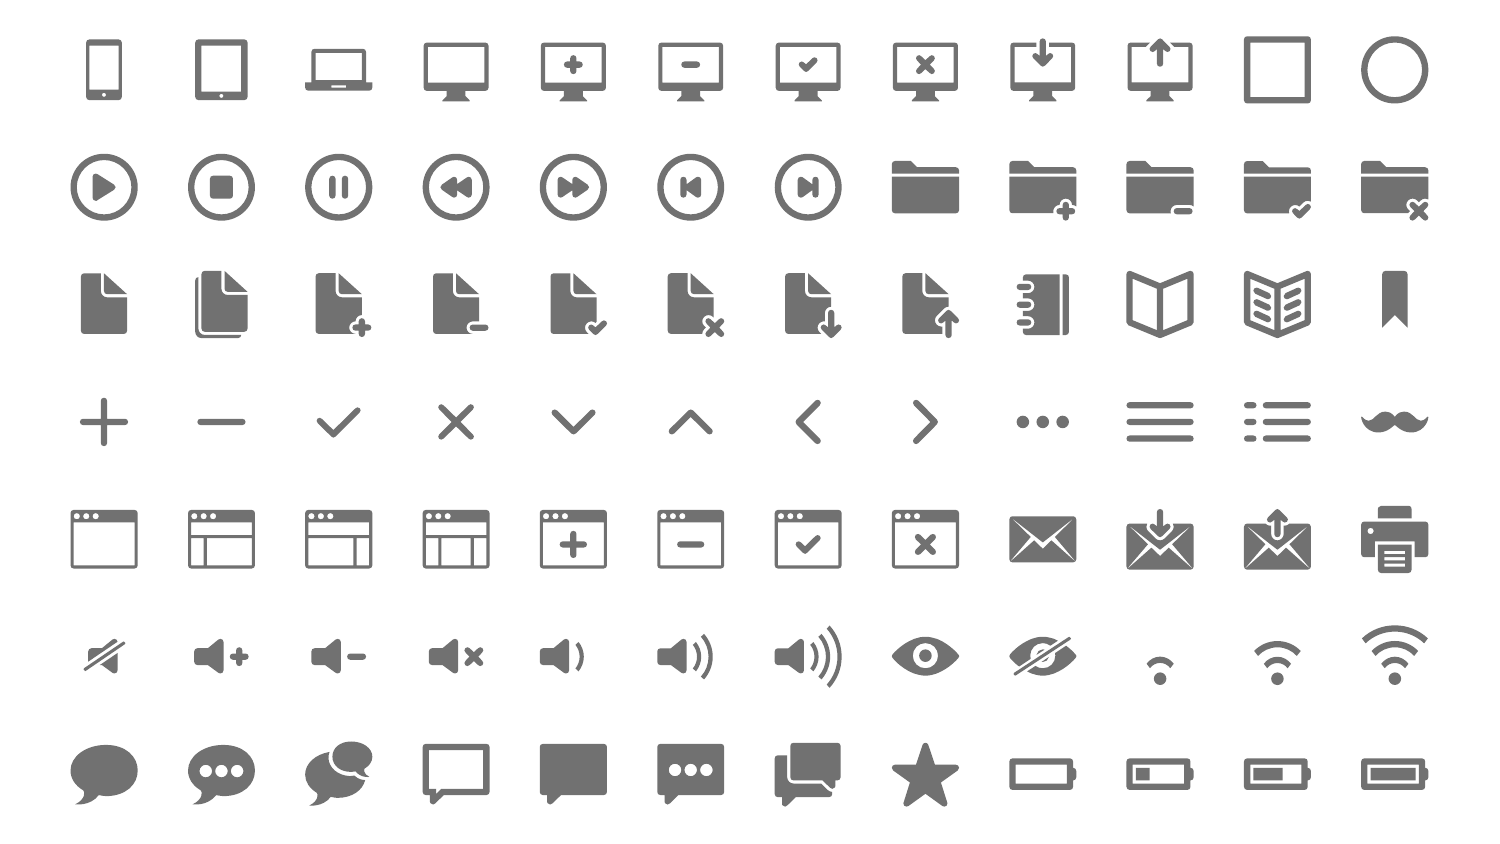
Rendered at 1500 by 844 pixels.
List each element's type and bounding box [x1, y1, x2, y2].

text_box [70, 153, 138, 221]
text_box [422, 153, 490, 221]
text_box [1243, 176, 1311, 214]
text_box [657, 743, 725, 805]
text_box [422, 509, 490, 569]
text_box [1127, 42, 1193, 102]
text_box [1009, 176, 1077, 214]
text_box [1377, 544, 1412, 574]
text_box [1361, 36, 1429, 104]
text_box [539, 153, 607, 221]
text_box [912, 399, 938, 445]
text_box [1371, 640, 1419, 656]
text_box [316, 407, 361, 438]
text_box [775, 42, 841, 102]
text_box [539, 509, 607, 569]
text_box [774, 153, 842, 221]
text_box [1126, 176, 1194, 214]
text_box [1062, 274, 1069, 336]
text_box [1243, 758, 1311, 790]
text_box [428, 638, 459, 674]
text_box [820, 309, 842, 339]
text_box [195, 277, 242, 339]
text_box [1009, 758, 1077, 790]
text_box [1361, 160, 1429, 174]
text_box [1126, 160, 1194, 174]
text_box [1243, 523, 1311, 570]
text_box [1243, 435, 1257, 442]
text_box [551, 409, 596, 435]
text_box [1361, 758, 1429, 790]
text_box [305, 509, 373, 569]
text_box [1153, 672, 1167, 685]
text_box [891, 742, 960, 807]
text_box [540, 42, 606, 102]
text_box [539, 743, 607, 805]
text_box [83, 641, 126, 672]
text_box [826, 625, 842, 688]
text_box [195, 39, 248, 101]
text_box [705, 318, 725, 338]
text_box [99, 652, 118, 674]
text_box [1009, 516, 1077, 563]
text_box [79, 397, 129, 447]
text_box [1016, 283, 1032, 291]
text_box [785, 273, 832, 334]
text_box [891, 636, 960, 676]
text_box [469, 324, 489, 331]
text_box [657, 153, 725, 221]
text_box [332, 741, 373, 778]
text_box [433, 273, 480, 334]
text_box [810, 642, 819, 672]
text_box [188, 153, 255, 221]
text_box [774, 755, 833, 807]
text_box [1032, 38, 1054, 67]
text_box [1243, 418, 1257, 426]
text_box [1361, 625, 1428, 644]
text_box [1016, 319, 1032, 326]
text_box [315, 273, 362, 334]
text_box [550, 273, 597, 334]
text_box [305, 751, 366, 806]
text_box [575, 641, 584, 672]
text_box [891, 176, 960, 214]
text_box [790, 742, 841, 789]
text_box [1271, 672, 1284, 686]
text_box [818, 633, 831, 680]
text_box [305, 153, 373, 221]
text_box [692, 641, 702, 672]
text_box [1016, 415, 1030, 429]
text_box [1243, 161, 1311, 174]
text_box [70, 509, 138, 569]
text_box [1149, 38, 1171, 67]
text_box [1126, 758, 1194, 790]
text_box [588, 320, 608, 336]
text_box [422, 743, 490, 805]
text_box [1266, 508, 1288, 538]
text_box [194, 638, 224, 674]
text_box [1022, 274, 1060, 336]
text_box [197, 418, 246, 426]
text_box [1377, 505, 1412, 519]
text_box [657, 509, 725, 569]
text_box [1243, 270, 1311, 339]
text_box [1262, 418, 1311, 426]
text_box [423, 42, 489, 102]
text_box [1056, 415, 1069, 429]
text_box [188, 509, 255, 569]
text_box [891, 160, 960, 174]
text_box [667, 273, 714, 334]
text_box [539, 638, 570, 674]
text_box [188, 744, 255, 805]
text_box [311, 638, 341, 674]
text_box [892, 42, 958, 102]
text_box [902, 273, 949, 334]
text_box [1126, 523, 1194, 570]
text_box [1409, 201, 1429, 221]
text_box [1263, 656, 1292, 669]
text_box [1056, 201, 1076, 221]
text_box [347, 653, 367, 660]
text_box [668, 409, 713, 435]
text_box [938, 309, 960, 339]
text_box [80, 273, 128, 334]
text_box [1126, 418, 1194, 426]
text_box [1361, 521, 1429, 558]
text_box [1388, 672, 1402, 685]
text_box [229, 647, 249, 667]
text_box [1381, 656, 1409, 669]
text_box [658, 42, 724, 102]
text_box [1262, 402, 1311, 409]
text_box [464, 647, 484, 667]
text_box [1243, 402, 1257, 409]
text_box [1016, 301, 1032, 308]
text_box [1036, 415, 1050, 429]
text_box [1009, 160, 1077, 174]
text_box [86, 39, 122, 101]
text_box [774, 638, 804, 674]
text_box [1010, 42, 1076, 102]
text_box [1126, 270, 1194, 339]
text_box [1361, 176, 1429, 214]
text_box [1149, 508, 1171, 538]
text_box [1126, 435, 1194, 442]
text_box [891, 509, 960, 569]
text_box [1361, 411, 1429, 433]
text_box [1126, 402, 1194, 409]
text_box [657, 638, 687, 674]
text_box [700, 633, 713, 680]
text_box [352, 318, 372, 338]
text_box [1243, 36, 1311, 104]
text_box [1382, 270, 1408, 328]
text_box [1173, 208, 1193, 215]
text_box [774, 509, 842, 569]
text_box [305, 48, 373, 91]
text_box [201, 270, 248, 332]
text_box [1146, 656, 1174, 669]
text_box [1262, 435, 1311, 442]
text_box [1292, 203, 1311, 219]
text_box [1009, 636, 1072, 676]
text_box [1254, 641, 1301, 656]
text_box [1027, 645, 1077, 676]
text_box [70, 744, 138, 805]
text_box [88, 638, 118, 662]
text_box [795, 399, 821, 445]
text_box [438, 404, 474, 440]
